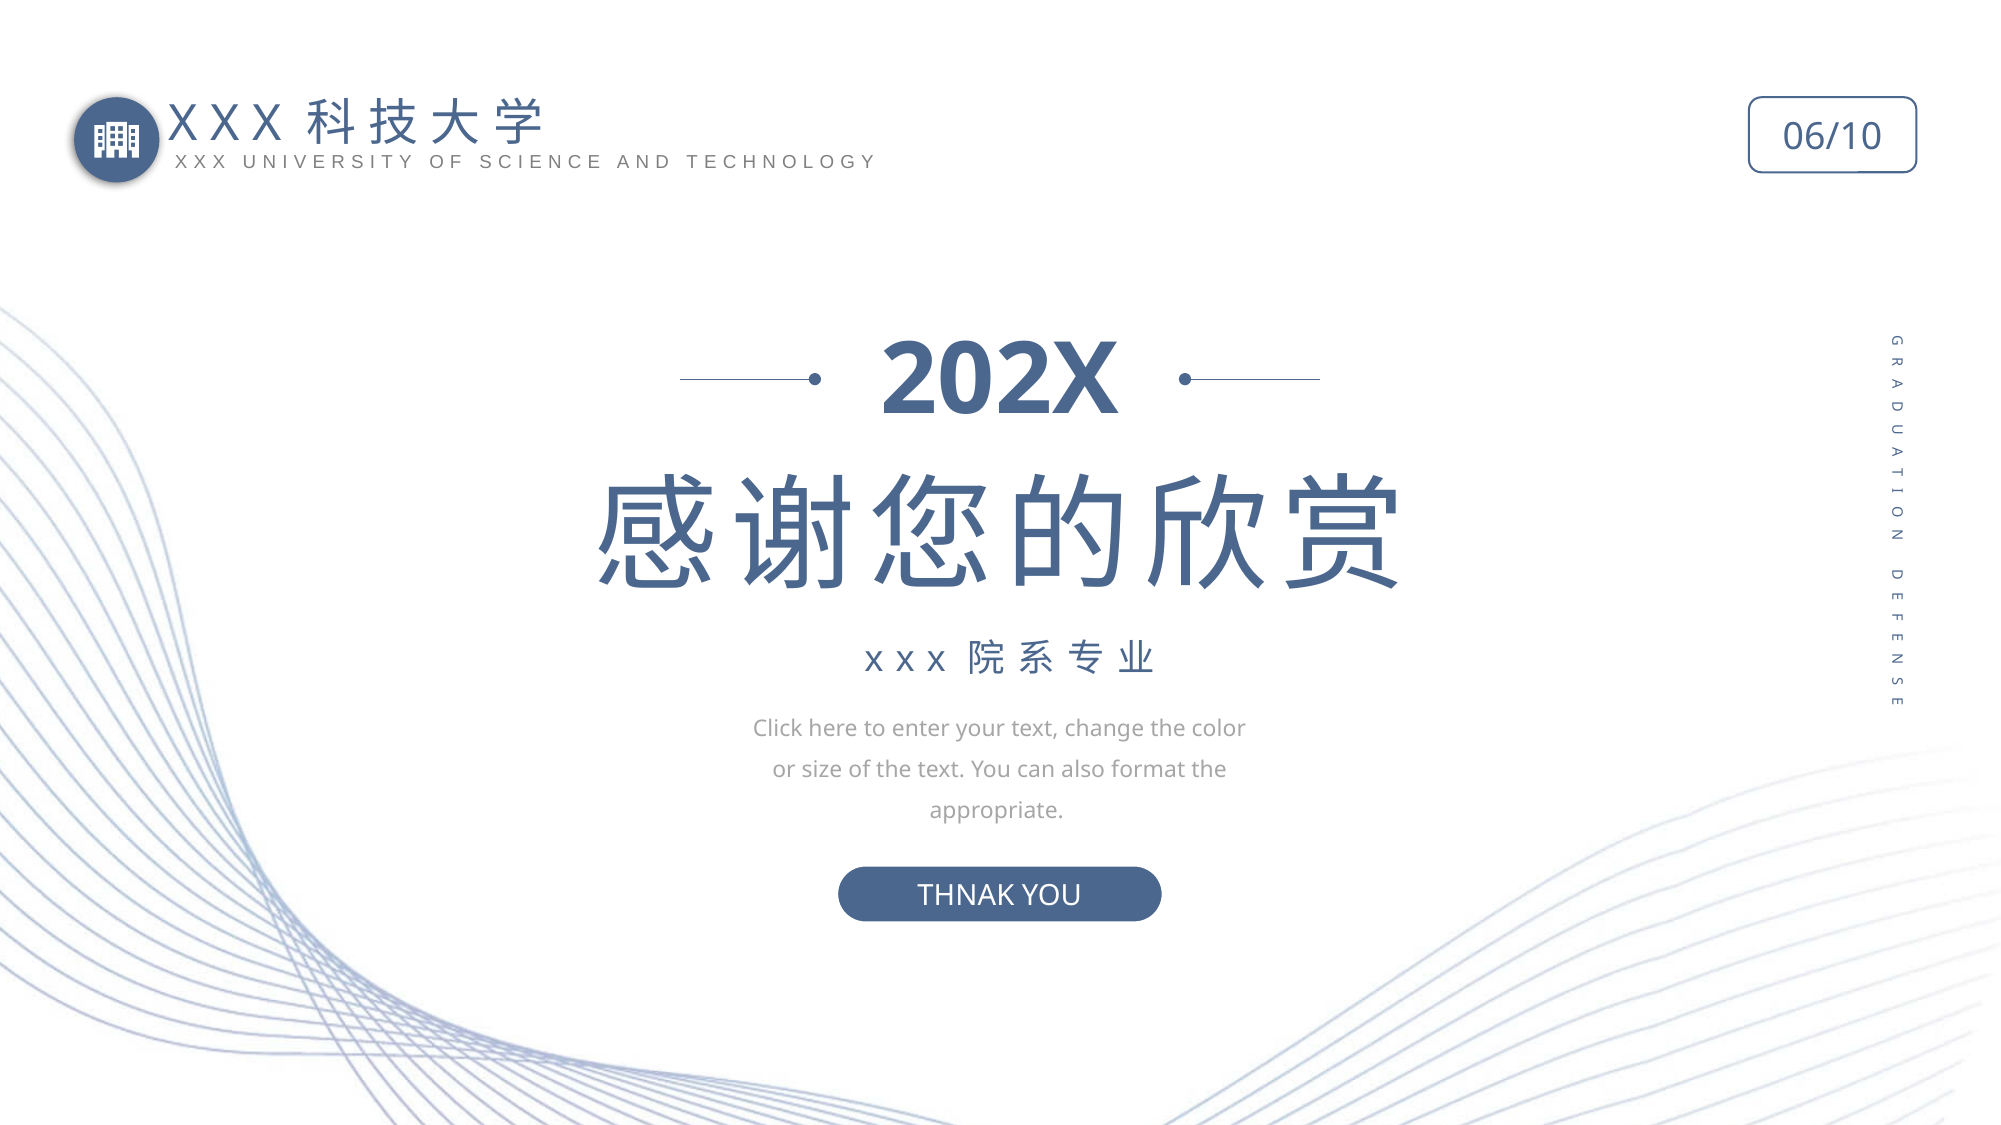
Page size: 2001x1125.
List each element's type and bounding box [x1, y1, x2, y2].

text_box [154, 83, 896, 181]
text_box [74, 97, 160, 183]
text_box [680, 306, 1320, 443]
text_box [0, 0, 2000, 1125]
